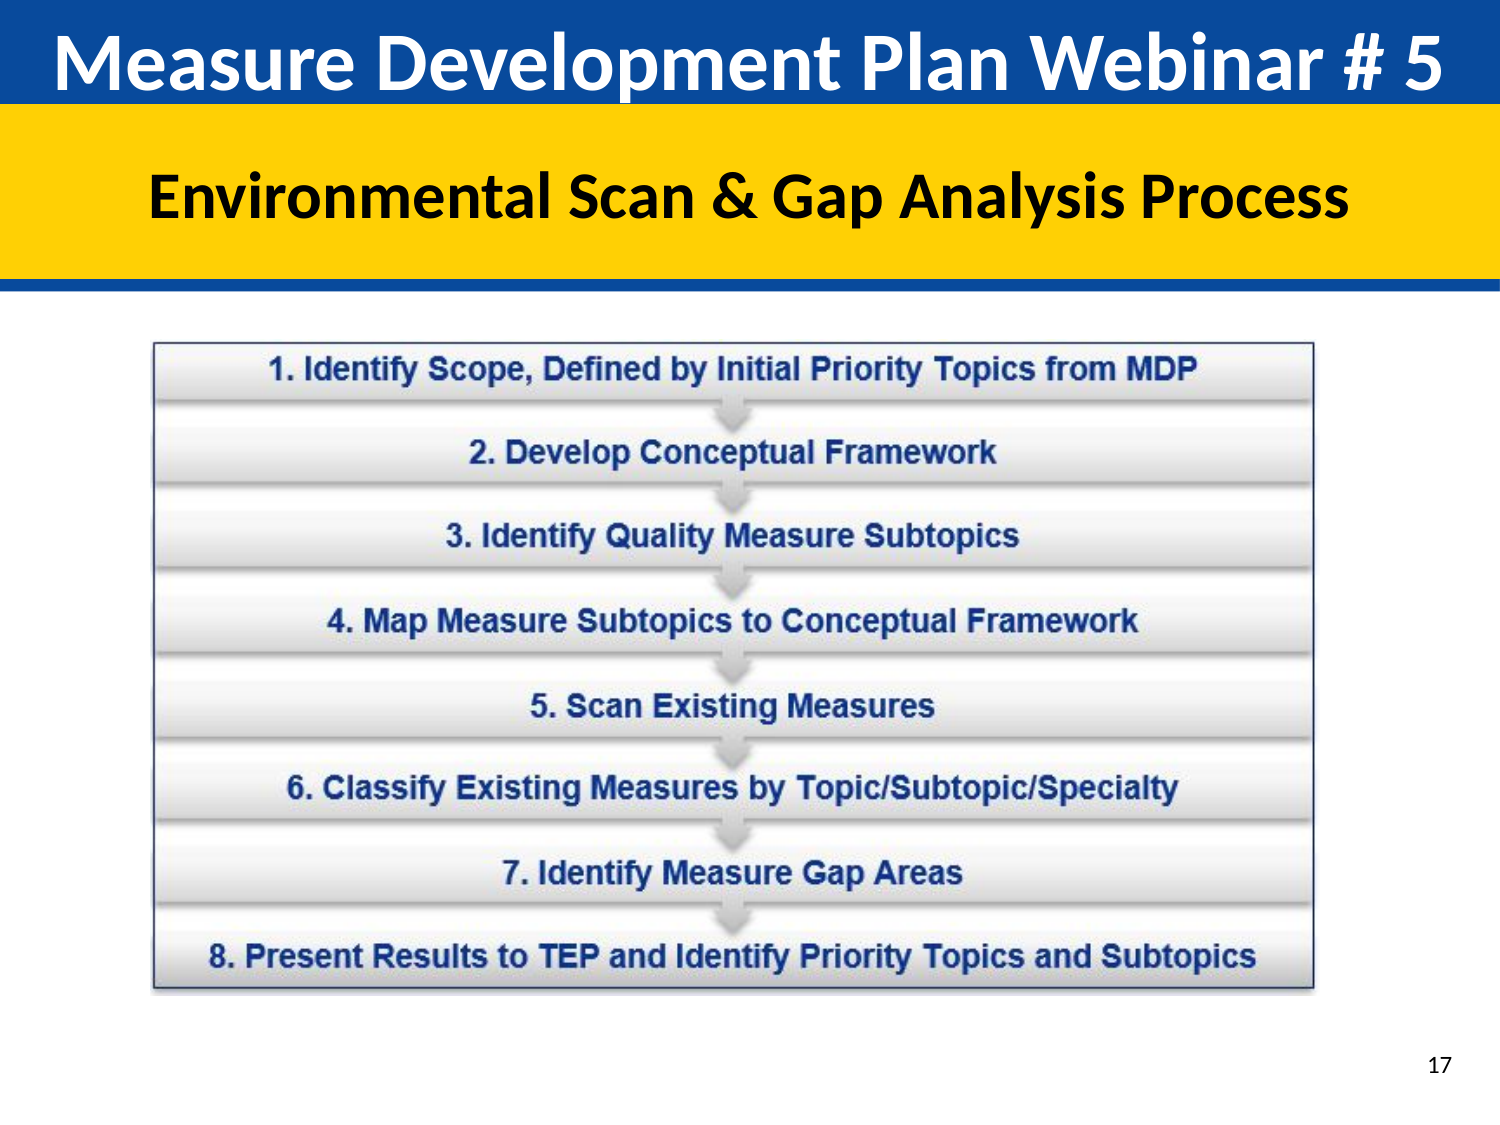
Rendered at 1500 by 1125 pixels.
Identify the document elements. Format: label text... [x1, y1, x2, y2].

title Measure Development Plan Webinar # 5 [0, 0, 1500, 104]
text_box Environmental Scan & Gap Analysis Process [0, 117, 1500, 279]
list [149, 339, 1320, 996]
